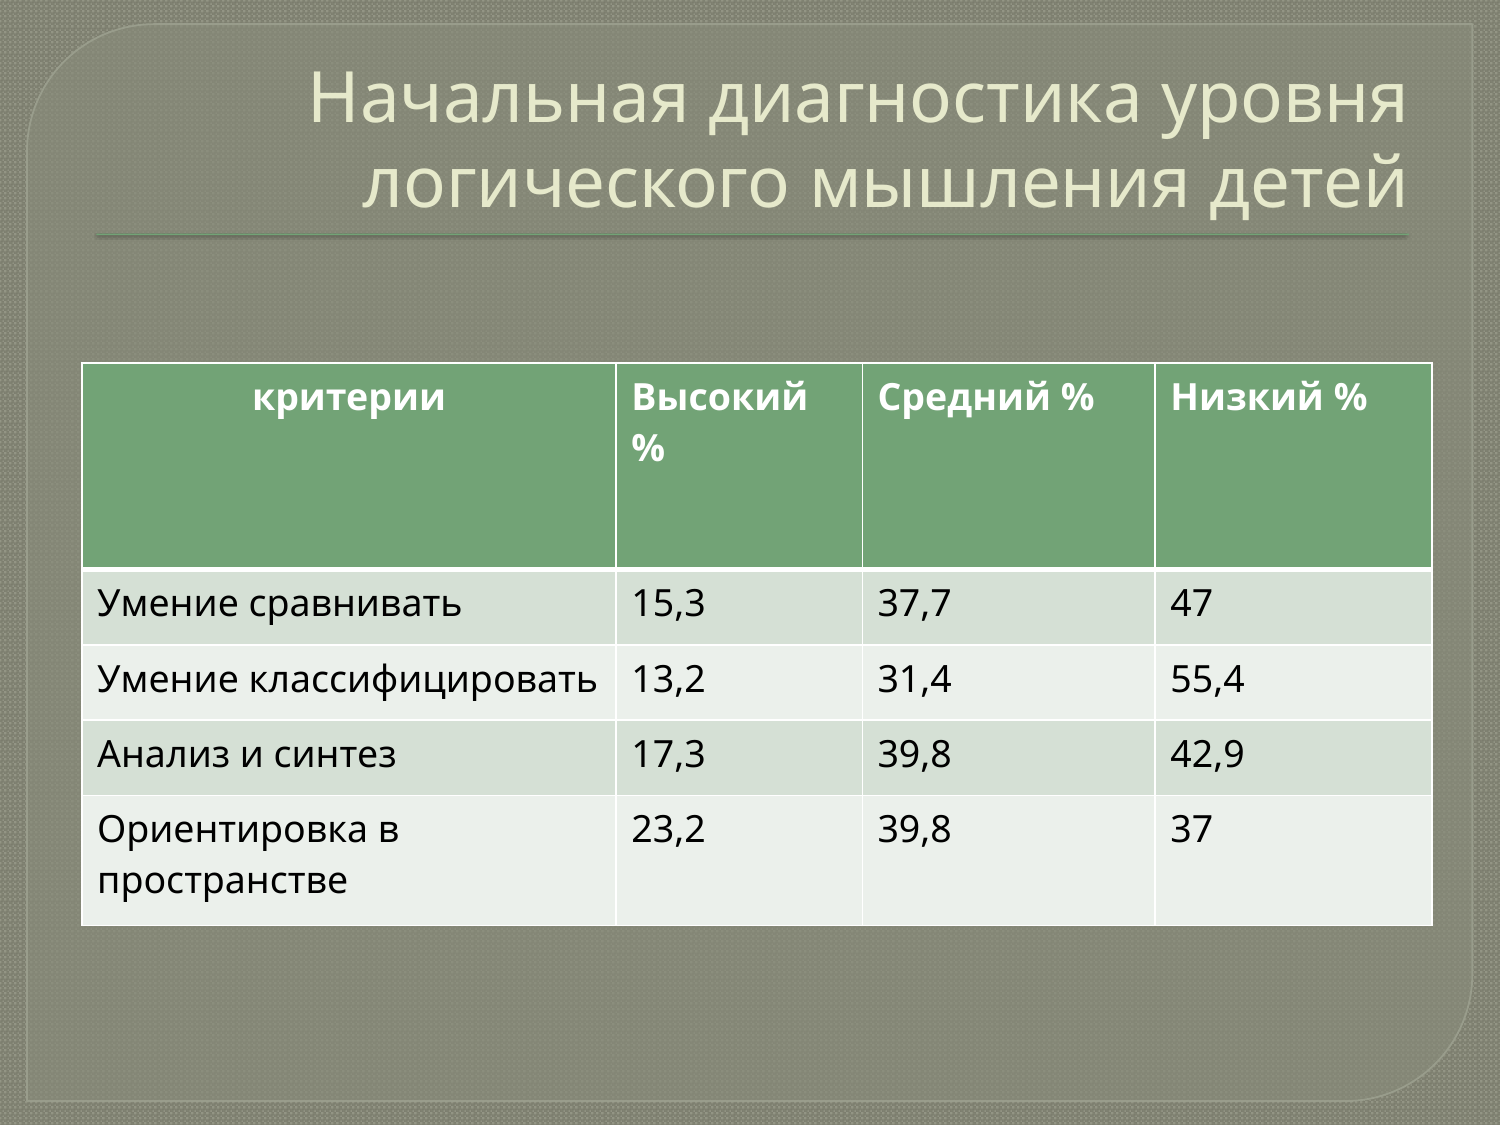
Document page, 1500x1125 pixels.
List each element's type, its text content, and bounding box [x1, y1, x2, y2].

table_cell 37 [1156, 796, 1431, 925]
title Начальная диагностика уровня логического мышления детей [75, 41, 1425, 230]
table_cell 42,9 [1156, 721, 1431, 795]
table_cell 17,3 [617, 721, 862, 795]
table_cell 31,4 [863, 646, 1154, 719]
table_cell Ориентировка в пространстве [83, 796, 615, 925]
table_header критерии [83, 364, 615, 567]
table_header Средний % [863, 364, 1154, 567]
table_cell 39,8 [863, 796, 1154, 925]
table_cell 55,4 [1156, 646, 1431, 719]
table_cell Умение сравнивать [83, 572, 615, 644]
table_header Высокий % [617, 364, 862, 567]
table_cell 37,7 [863, 572, 1154, 644]
table_cell Умение классифицировать [83, 646, 615, 719]
table_cell Анализ и синтез [83, 721, 615, 795]
table_cell 47 [1156, 572, 1431, 644]
table_header Низкий % [1156, 364, 1431, 567]
table_cell 23,2 [617, 796, 862, 925]
table_cell 15,3 [617, 572, 862, 644]
table_cell 39,8 [863, 721, 1154, 795]
table_cell 13,2 [617, 646, 862, 719]
